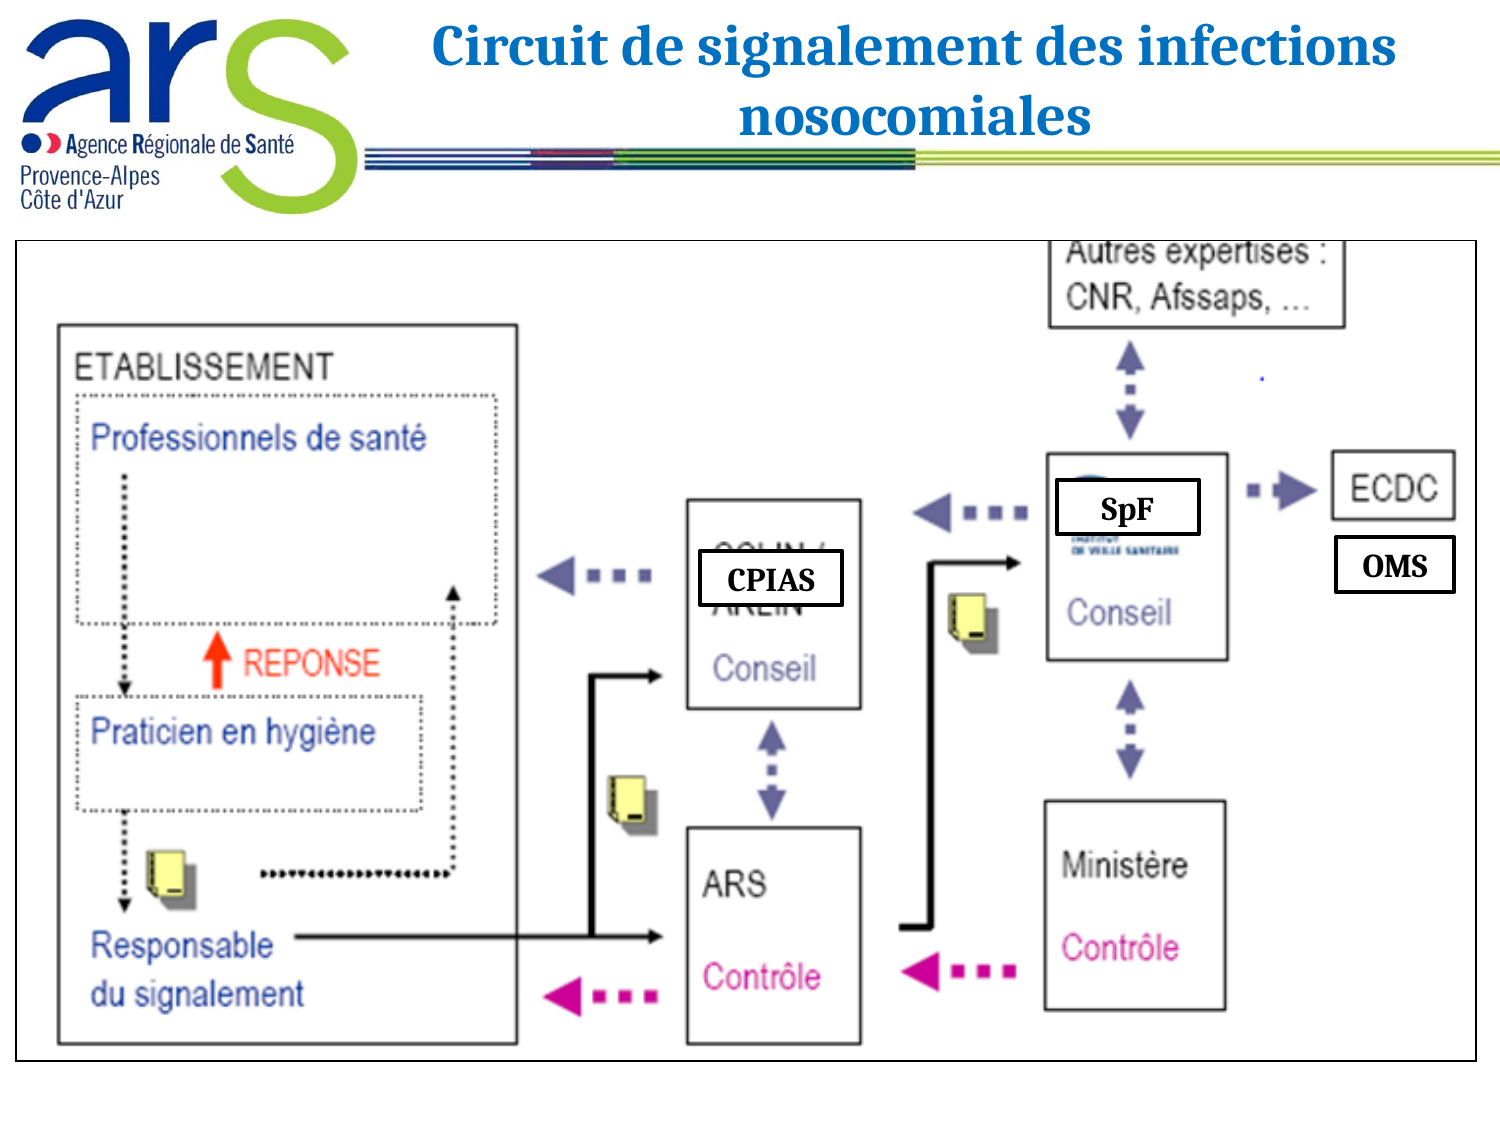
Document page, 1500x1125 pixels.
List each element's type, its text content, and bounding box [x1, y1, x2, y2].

text_box Circuit de signalement des infections nosocomiales [360, 0, 1471, 155]
picture [16, 240, 1476, 1061]
picture [0, 0, 1500, 216]
